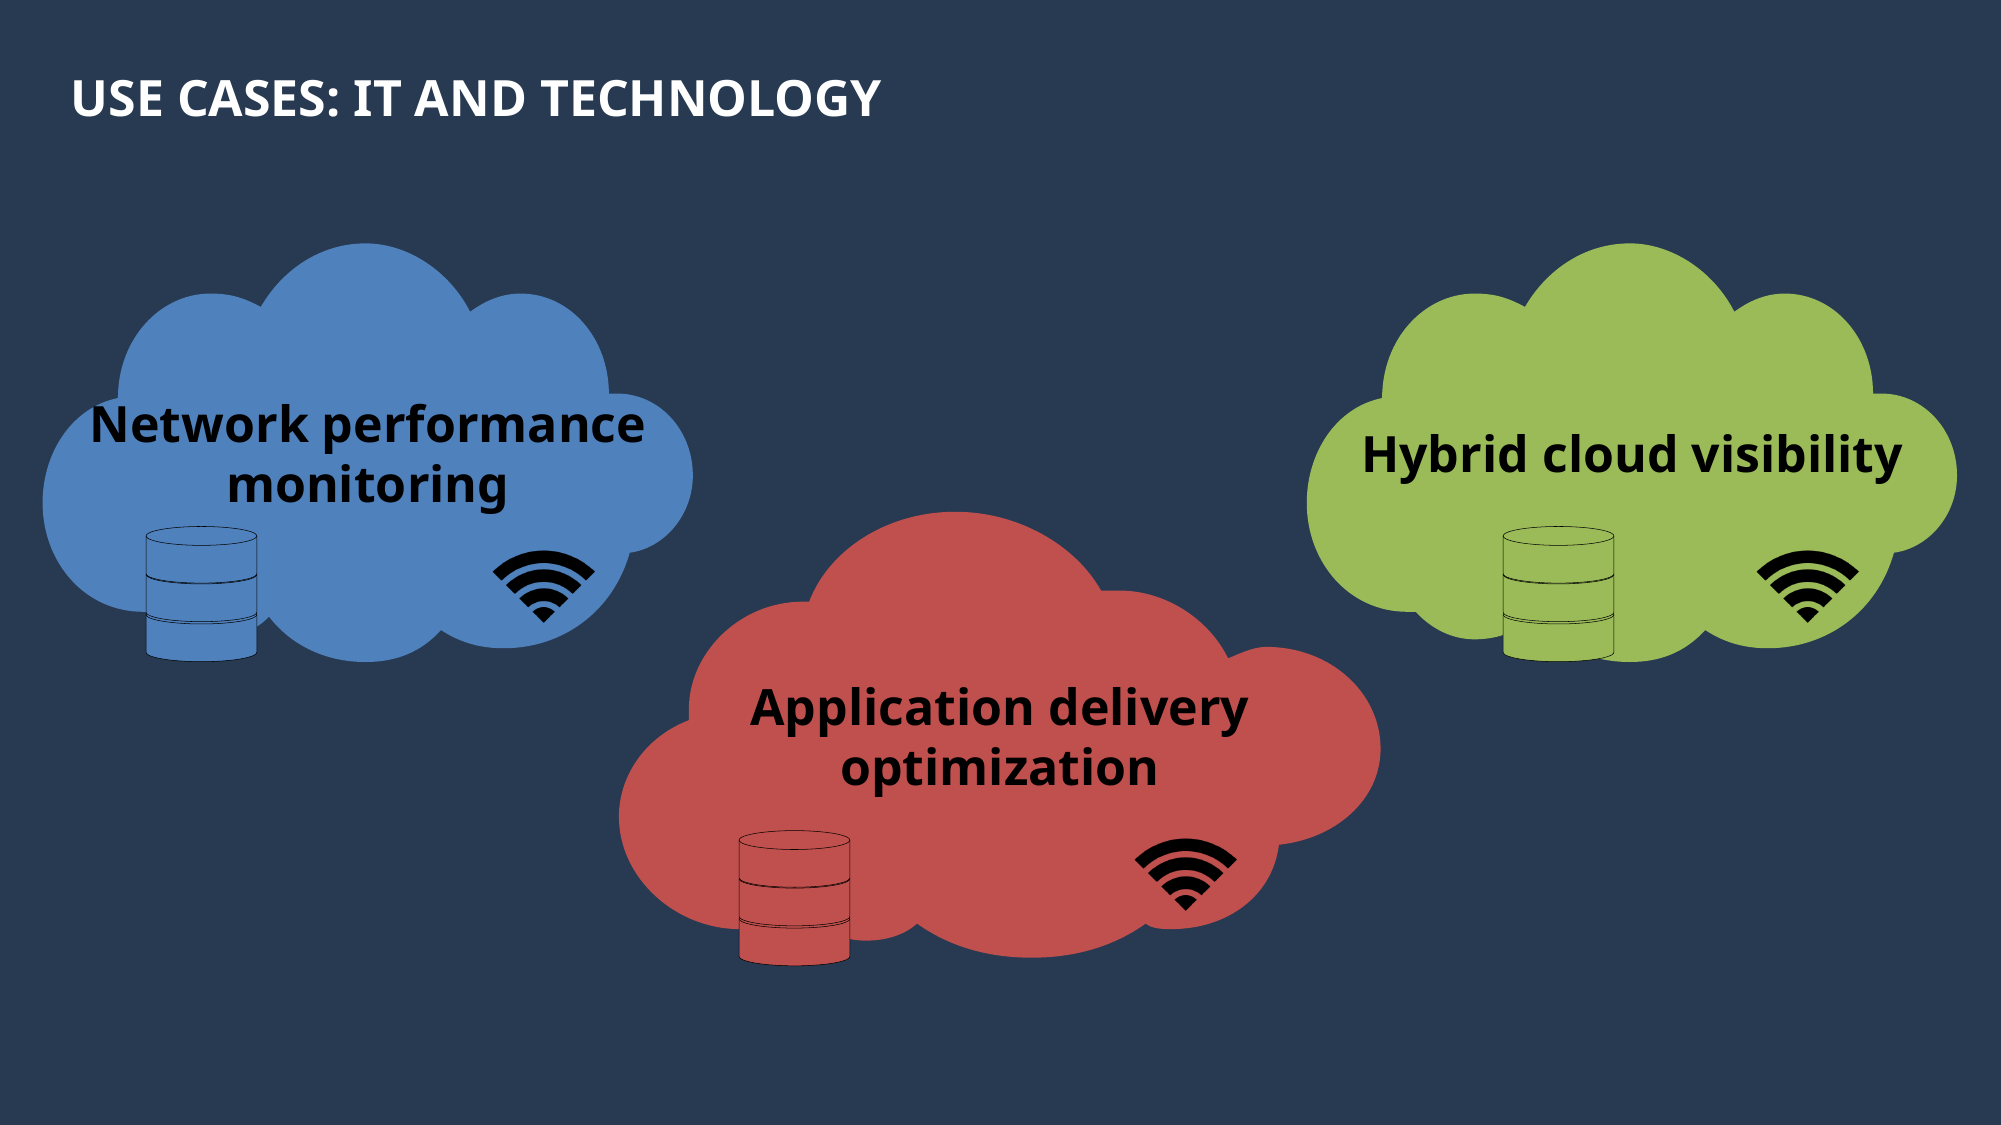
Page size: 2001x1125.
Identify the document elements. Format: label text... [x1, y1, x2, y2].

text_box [618, 511, 1382, 967]
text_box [42, 243, 694, 663]
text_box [1306, 243, 1958, 663]
title Use Cases: IT and Technology [70, 58, 1930, 135]
